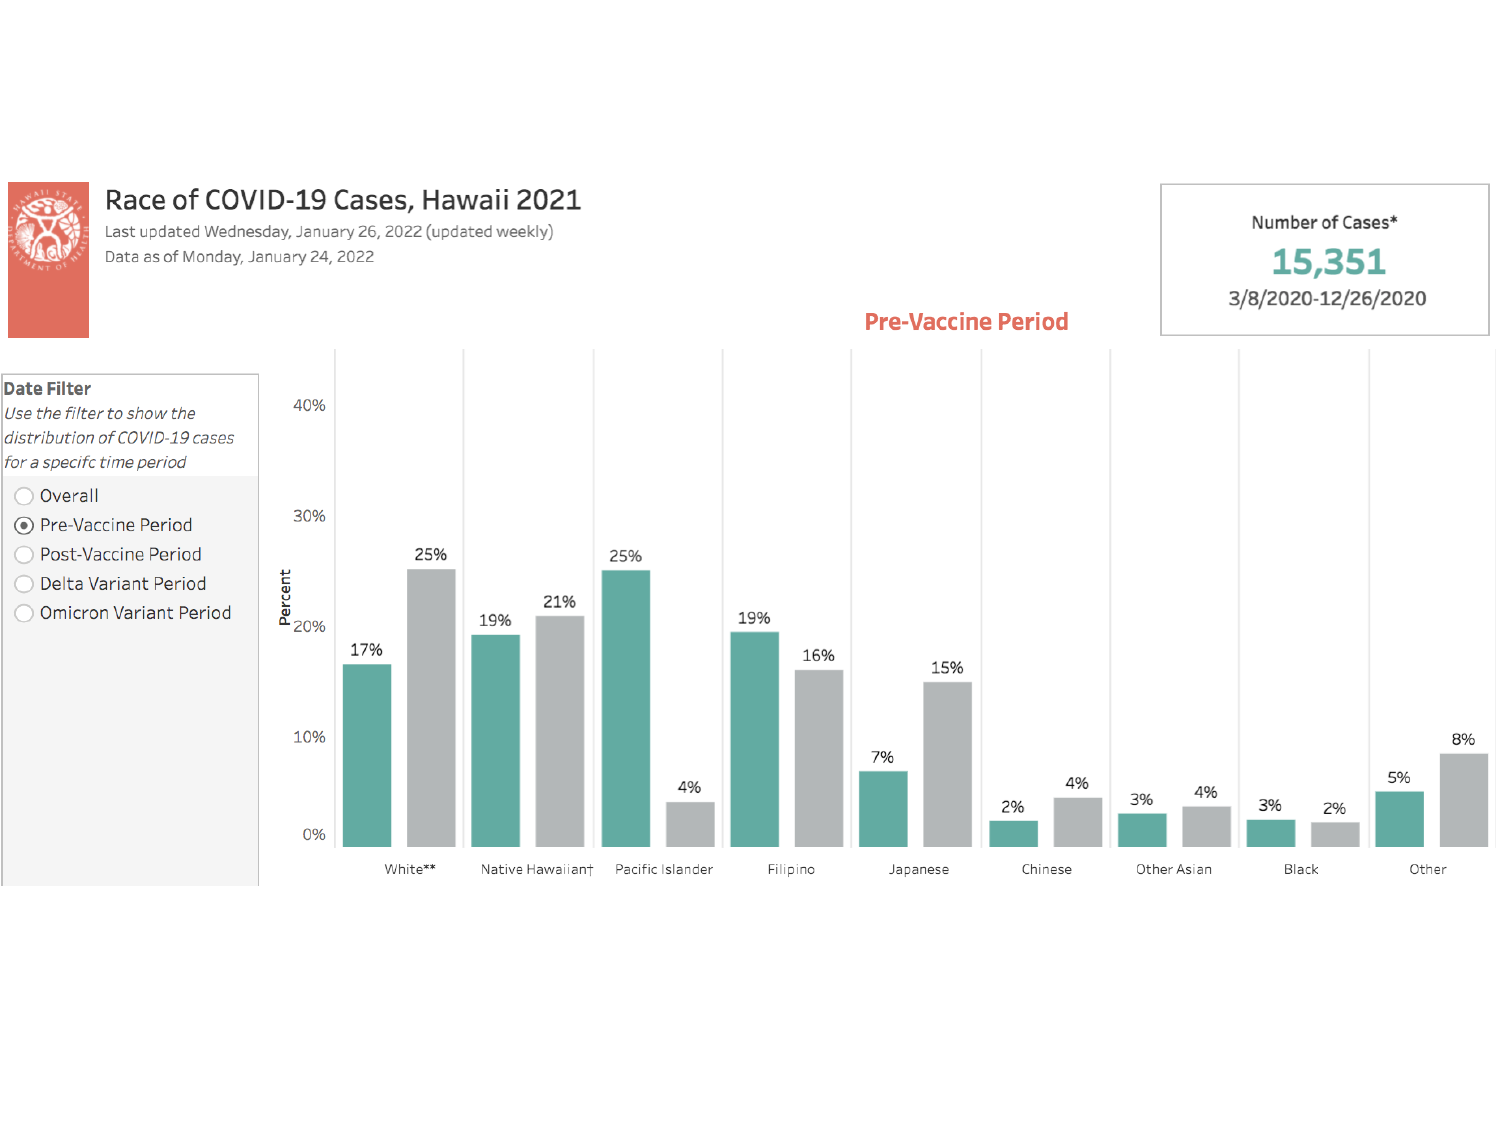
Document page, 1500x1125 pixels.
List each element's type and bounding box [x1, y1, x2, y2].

picture [0, 169, 1500, 886]
